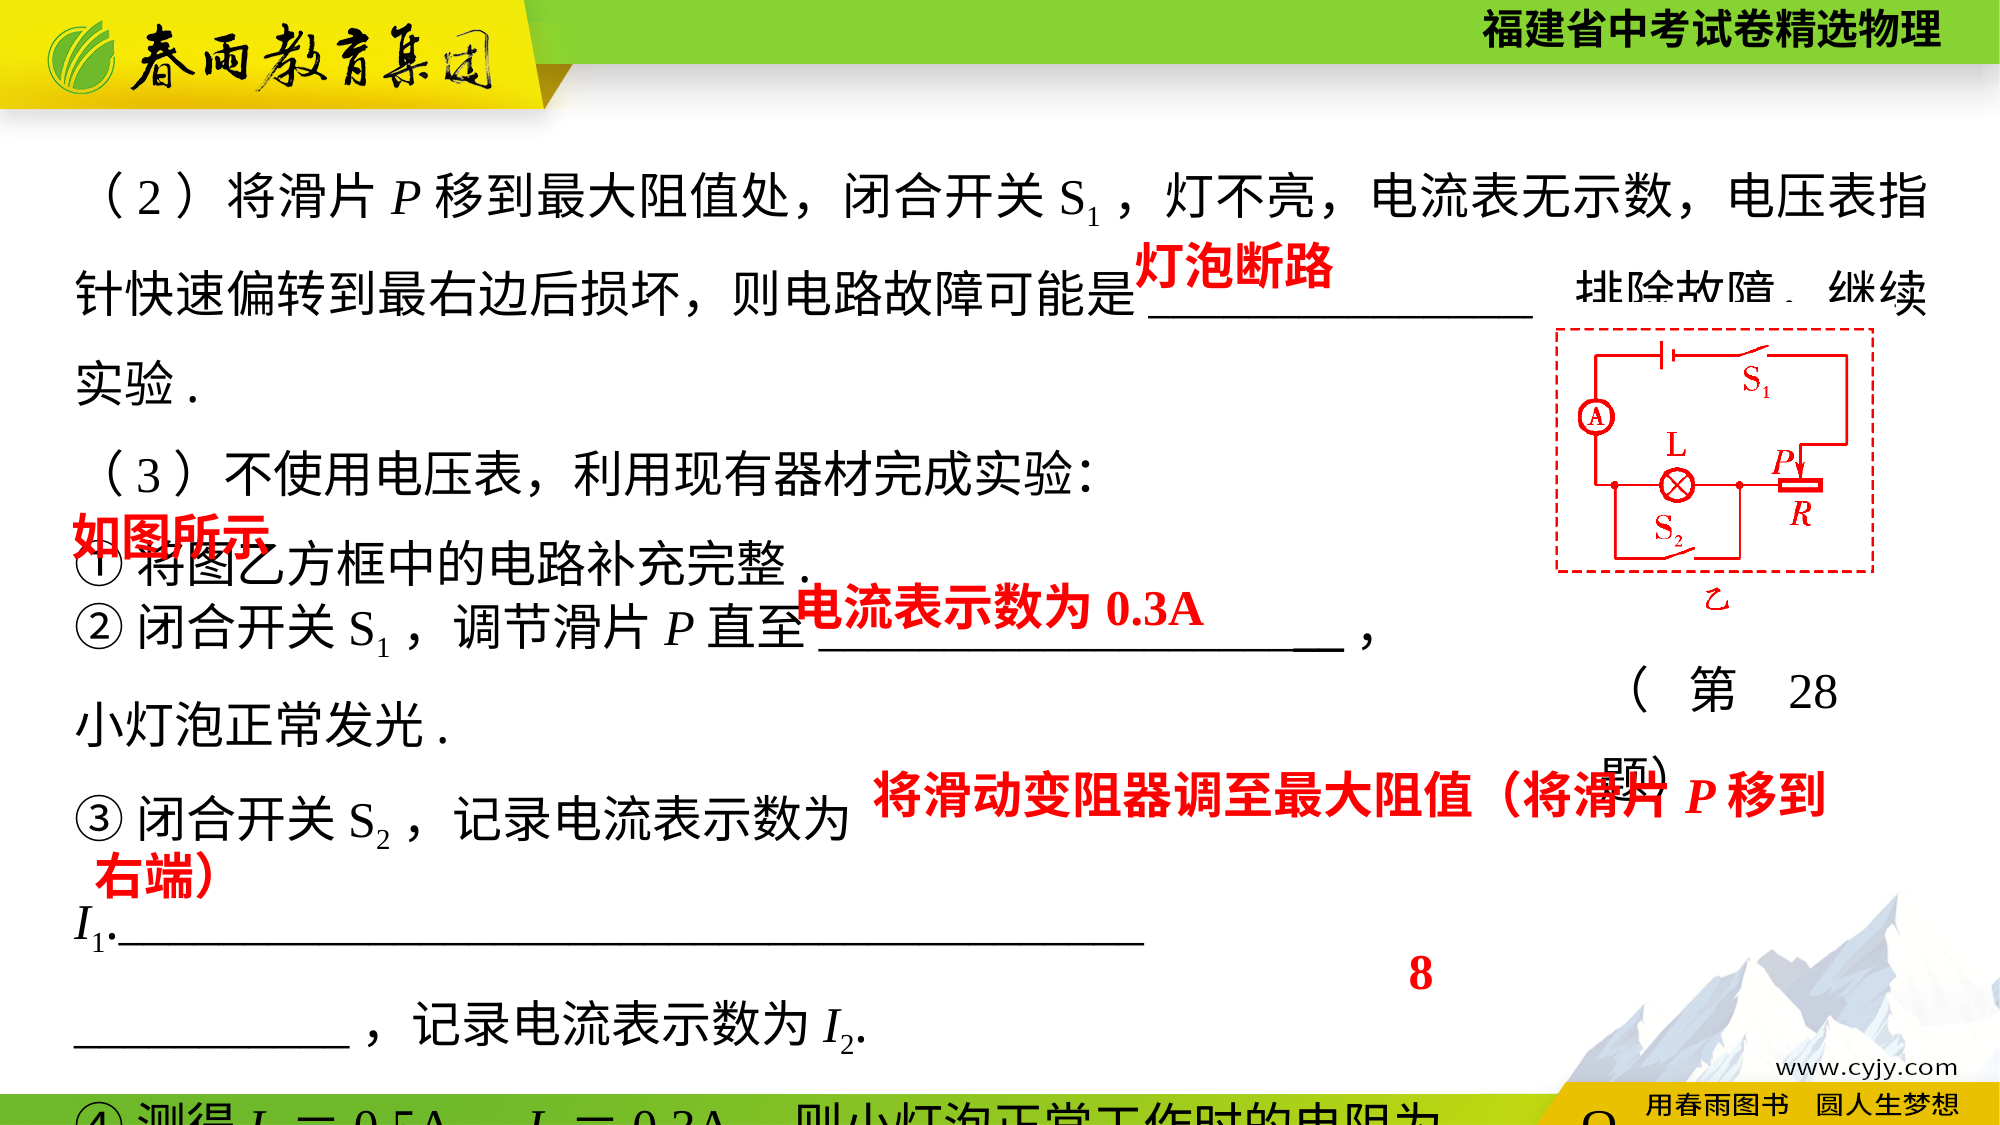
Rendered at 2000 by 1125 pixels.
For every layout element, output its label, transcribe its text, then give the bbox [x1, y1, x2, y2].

text_box 如图所示 [56, 467, 287, 573]
text_box ②闭合开关S1，调节滑片P直至_____________________， 小灯泡正常发光. ③闭合开关S2，记录电流表示数为I1._________________________________________ ___________，记录电流表示数为I2. ④测得I1＝0.5A、I2＝0.3A，则小灯泡正常工作时的电阻为_____Ω. [59, 553, 1944, 1125]
text_box 右端） [79, 837, 260, 913]
picture [0, 0, 2000, 1125]
list （2）将滑片P移到最大阻值处，闭合开关S1，灯不亮，电流表无示数，电压表指针快速偏转到最右边后损坏，则电路故障可能是________________.排除故障，继续实验. （3）不使用电压表，利用现有器材完成实验： ①将图乙方框中的电路补充完整. [59, 122, 1944, 502]
text_box 将滑动变阻器调至最大阻值（将滑片P移到 [858, 726, 1858, 832]
text_box 电流表示数为0.3A [778, 568, 1281, 643]
text_box 8 [1331, 931, 1511, 1007]
text_box 灯泡断路 [1119, 226, 1400, 302]
